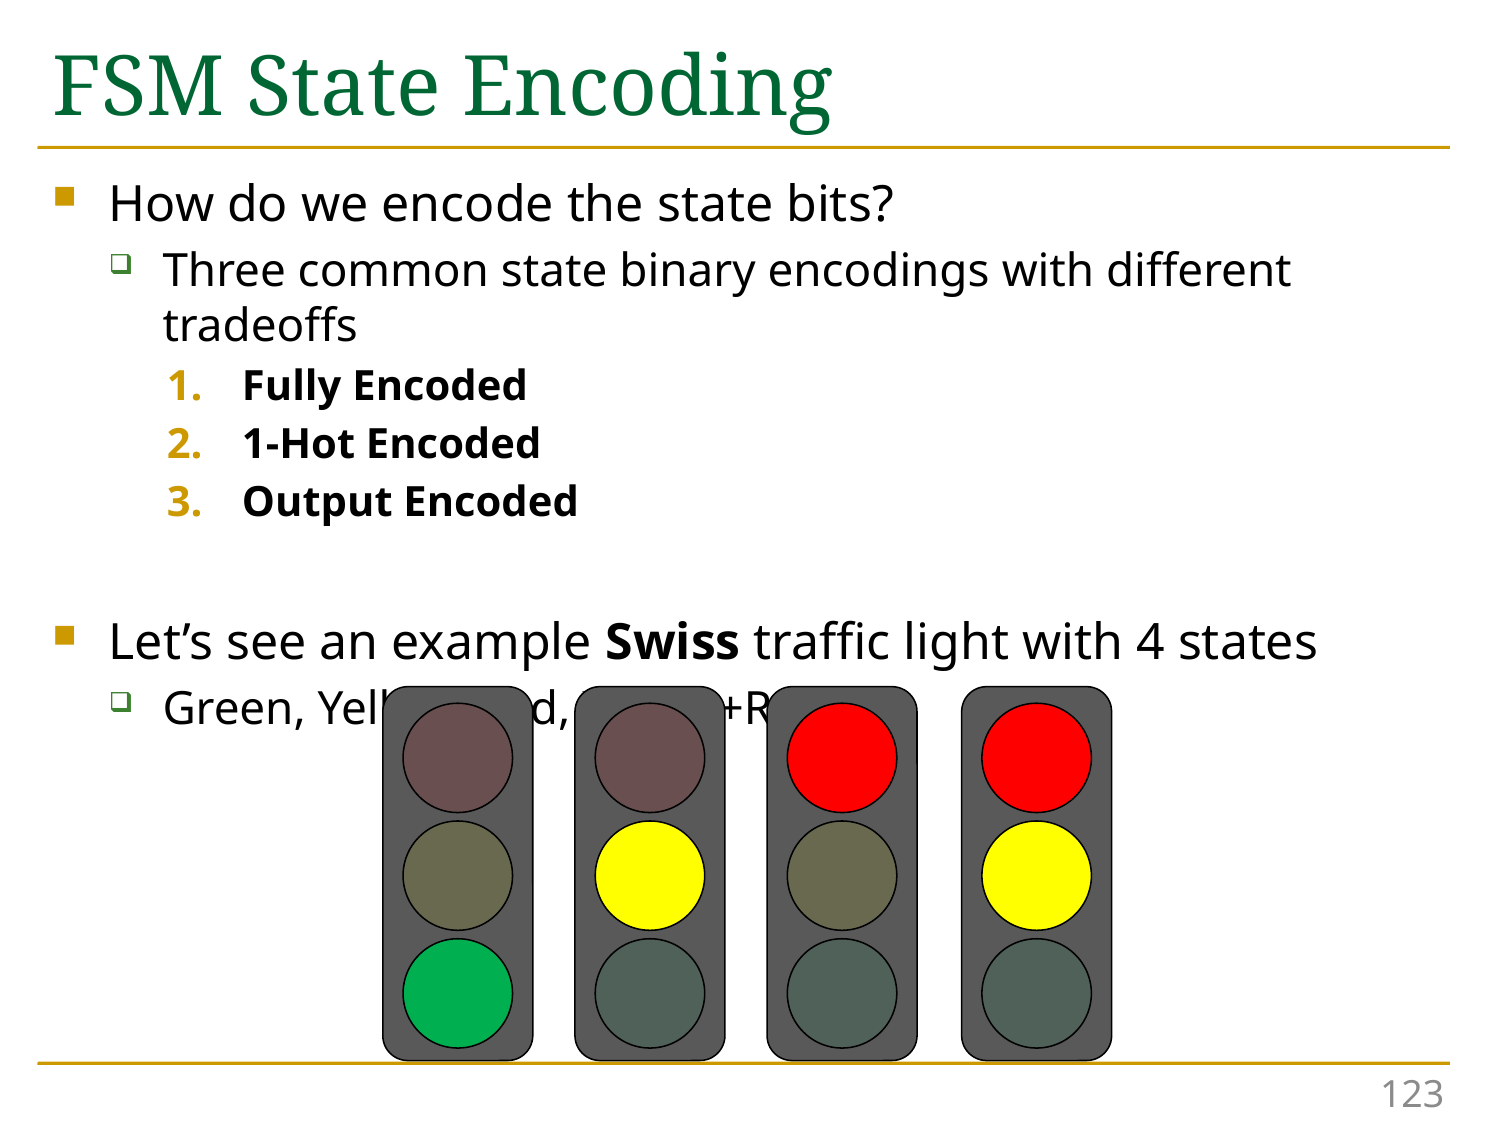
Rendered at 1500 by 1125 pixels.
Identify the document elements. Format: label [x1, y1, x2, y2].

list [37, 163, 1450, 1016]
slide_number [1121, 1066, 1460, 1125]
text_box [574, 686, 725, 1061]
text_box [961, 686, 1112, 1061]
text_box [767, 686, 918, 1061]
title [37, 24, 1450, 163]
text_box [382, 686, 533, 1061]
